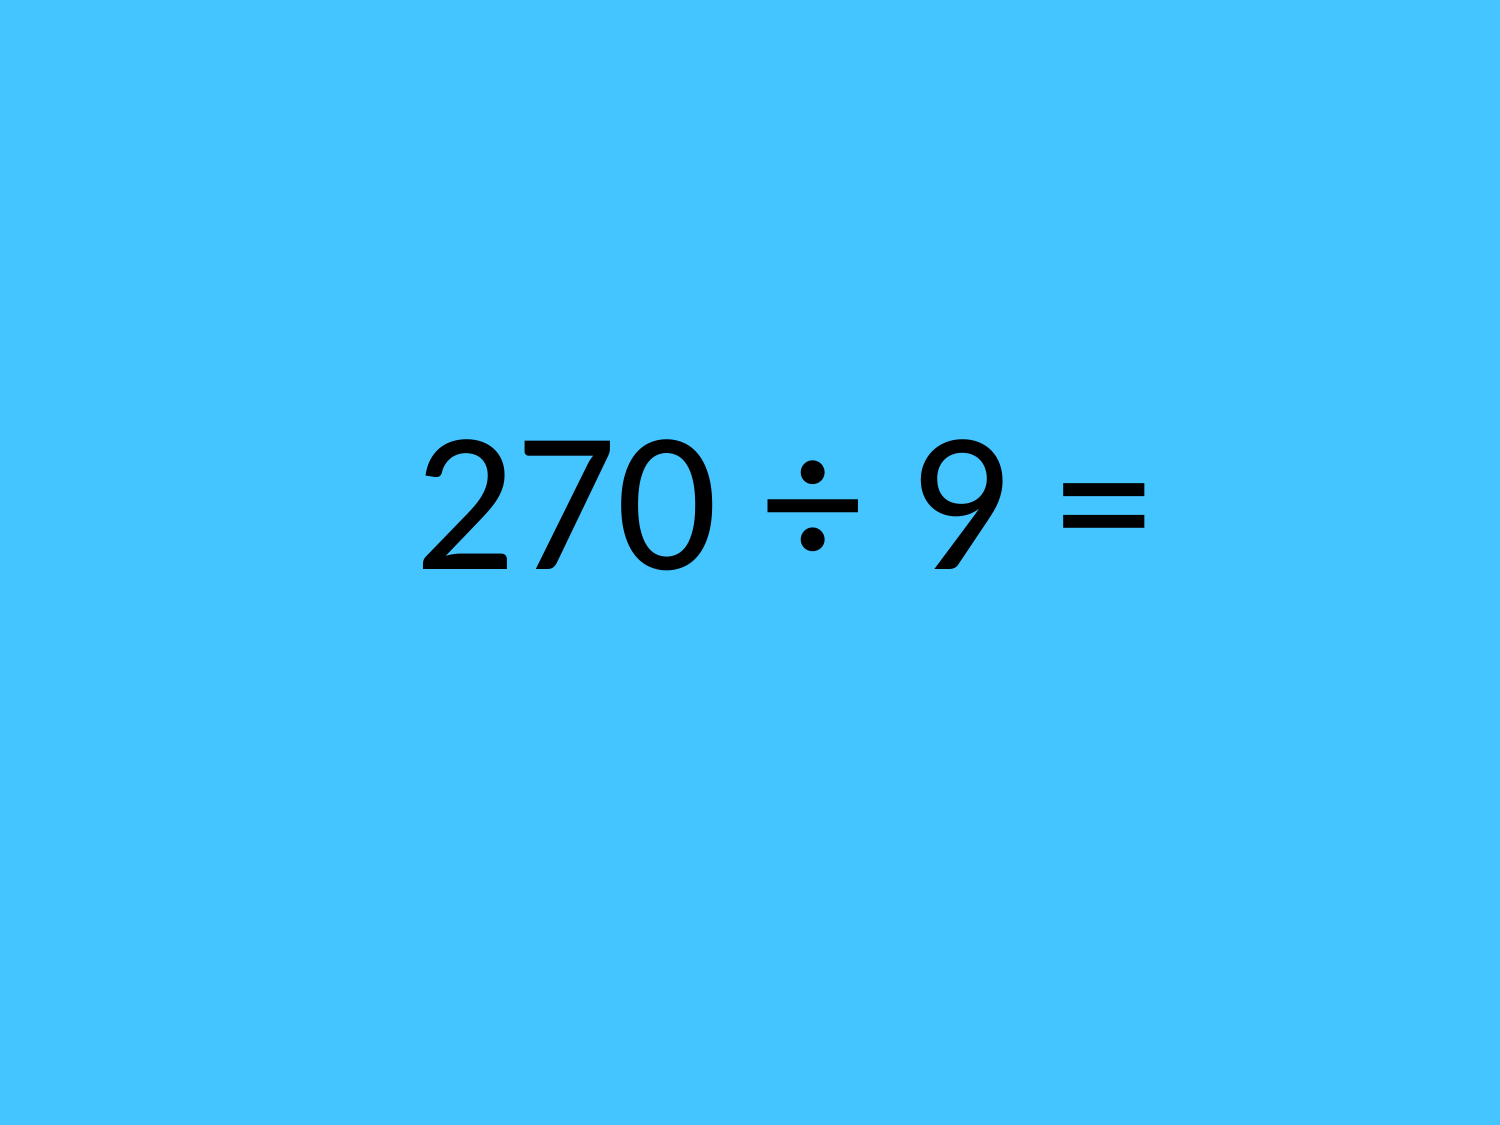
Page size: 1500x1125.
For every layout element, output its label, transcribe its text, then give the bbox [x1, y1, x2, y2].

text_box 270 ÷ 9 = [399, 362, 1238, 618]
